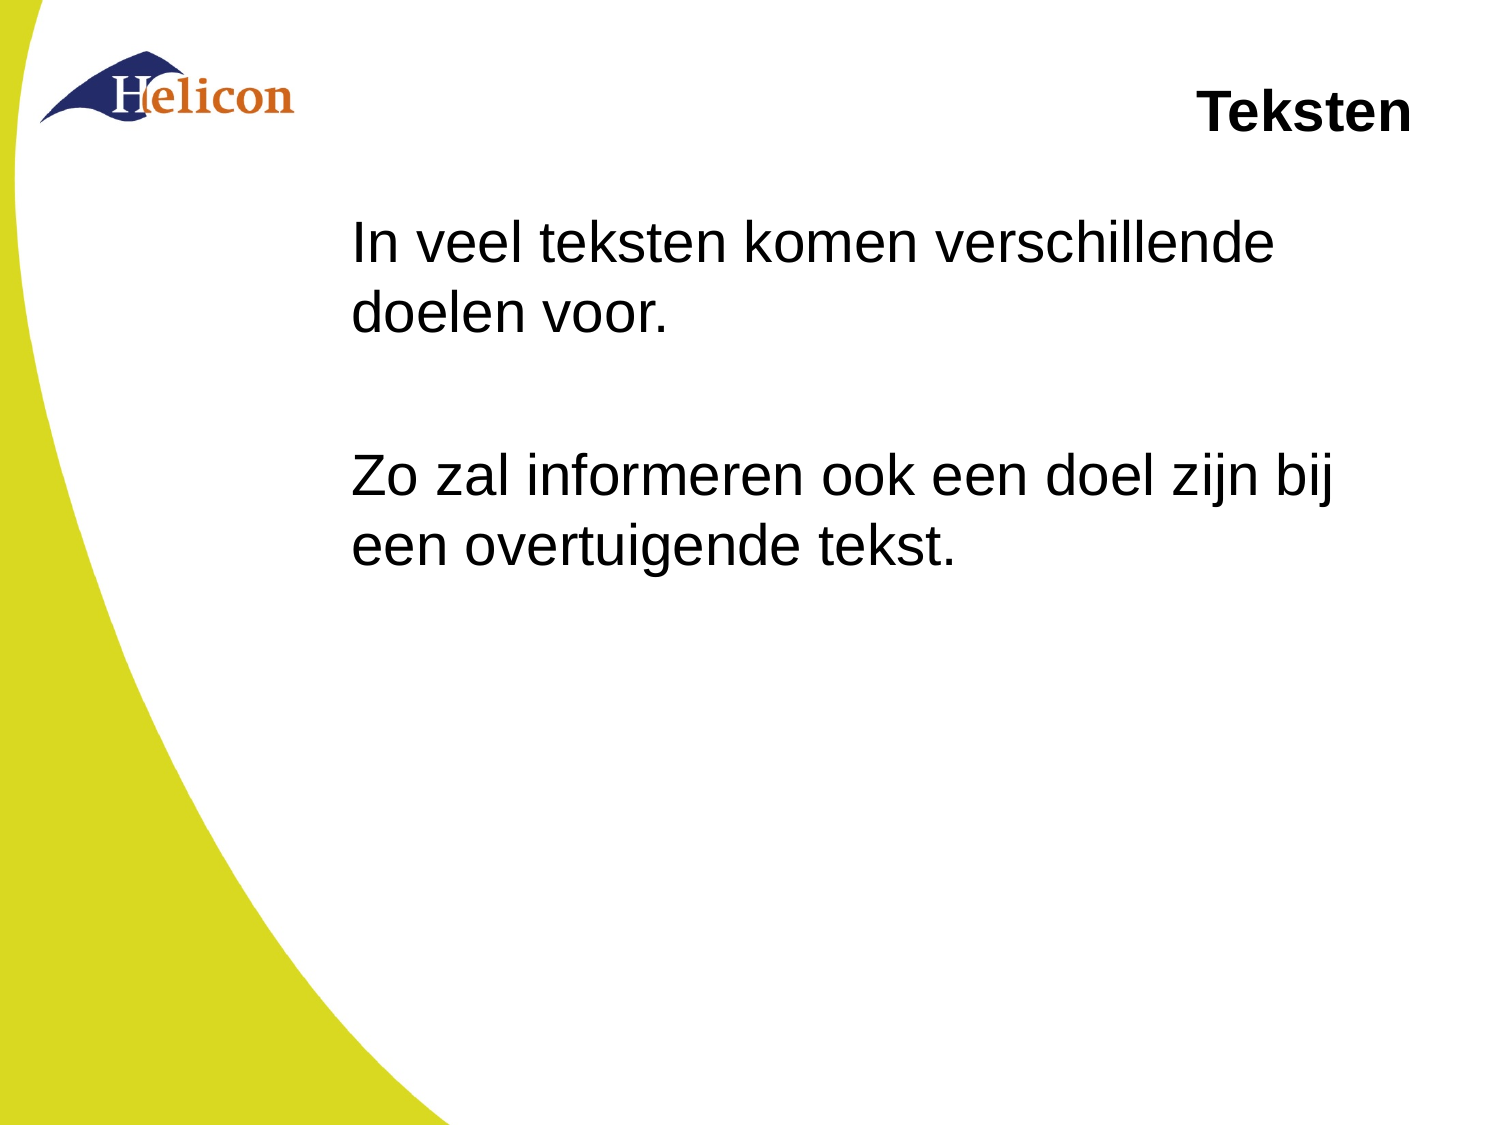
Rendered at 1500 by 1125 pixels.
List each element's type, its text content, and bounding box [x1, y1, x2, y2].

list In veel teksten komen verschillende doelen voor. Zo zal informeren ook een doel zijn bij een overtuigende tekst. [336, 196, 1425, 1005]
picture [0, 0, 1500, 1125]
title Teksten [337, 54, 1428, 161]
